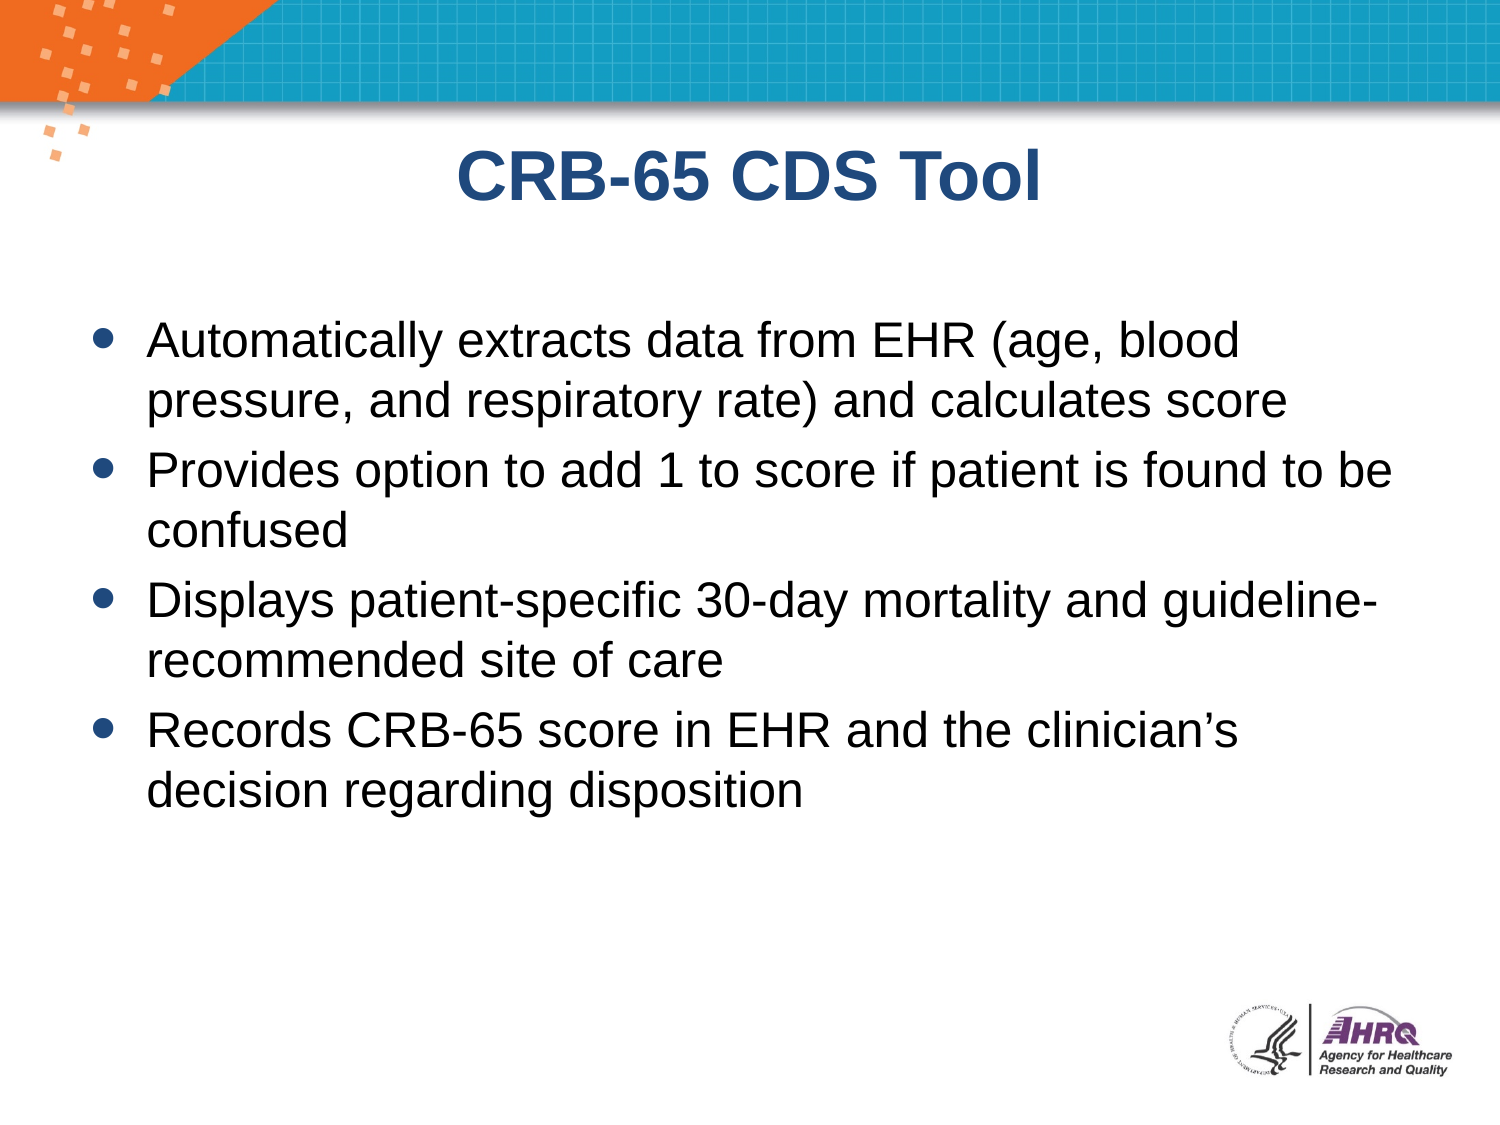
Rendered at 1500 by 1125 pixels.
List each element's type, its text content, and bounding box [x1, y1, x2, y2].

list Automatically extracts data from EHR (age, blood pressure, and respiratory rate) and calculates score Provides option to add 1 to score if patient is found to be confused Displays patient-specific 30-day mortality and guideline-recommended site of care Records CRB-65 score in EHR and the clinician’s decision regarding disposition [75, 299, 1425, 1000]
picture [0, 0, 1500, 168]
title CRB-65 CDS Tool [75, 125, 1425, 227]
picture [1224, 999, 1457, 1081]
